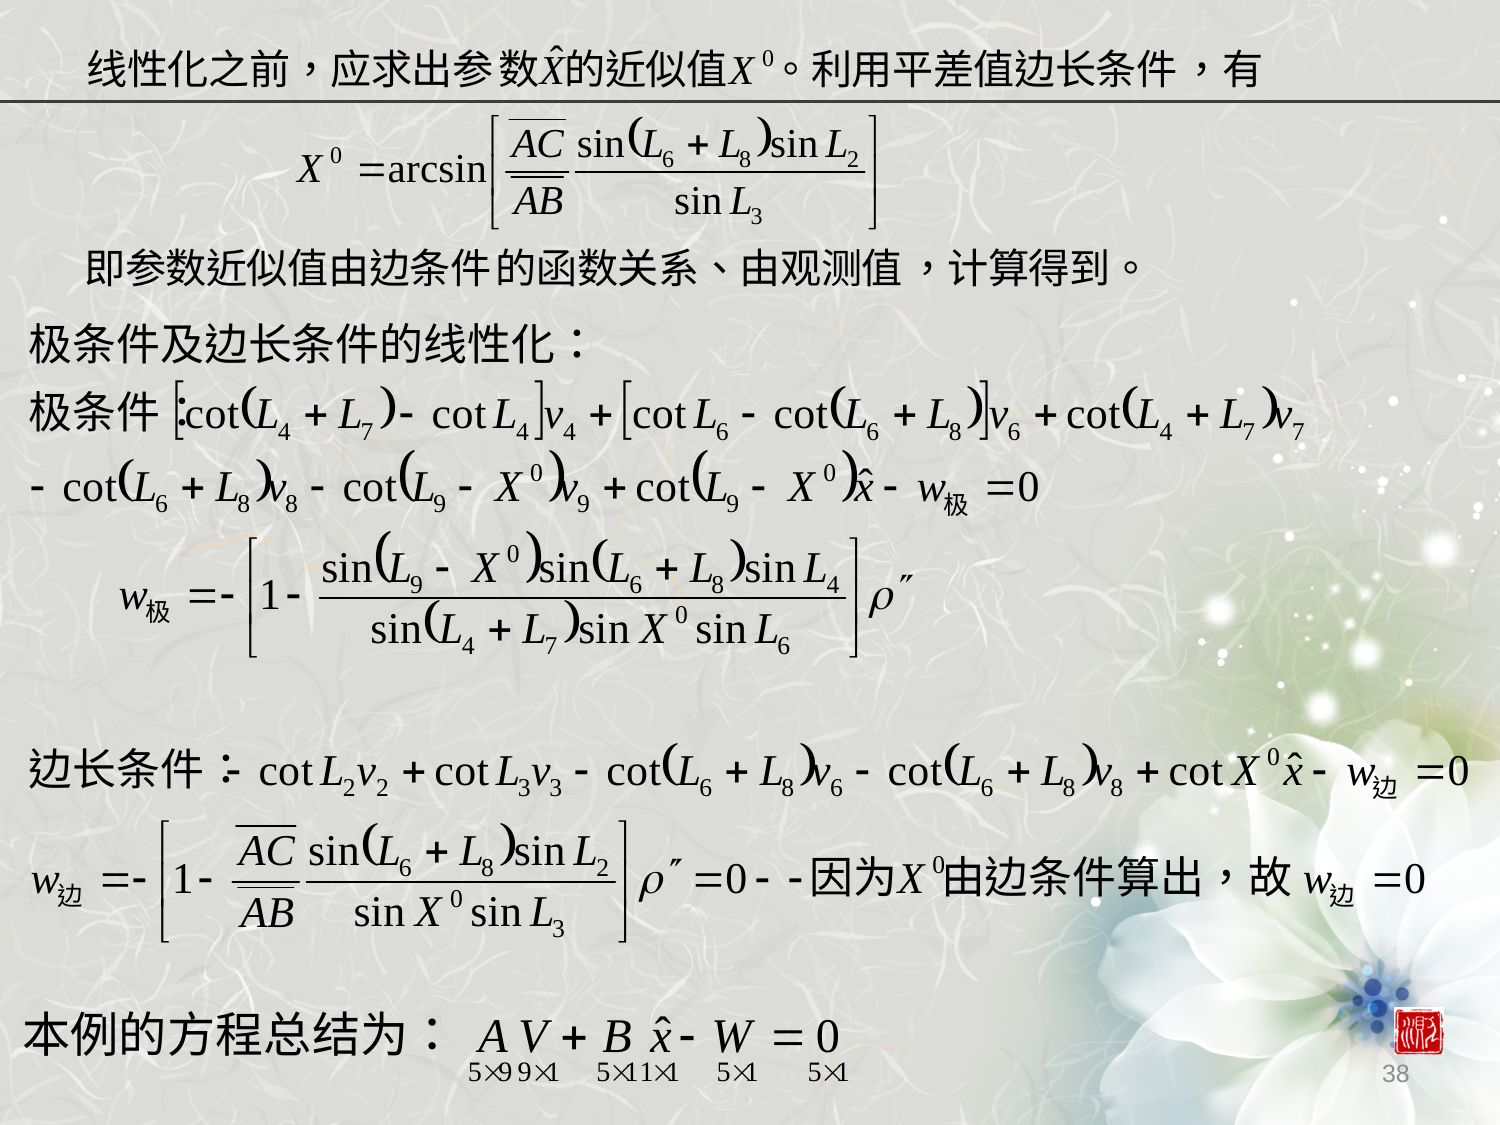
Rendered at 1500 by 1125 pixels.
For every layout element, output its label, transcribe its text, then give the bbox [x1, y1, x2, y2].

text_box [16, 1004, 857, 1094]
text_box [23, 316, 1476, 954]
slide_number 38 [1074, 1042, 1425, 1103]
picture [0, 103, 1500, 1125]
picture [0, 0, 1500, 100]
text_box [81, 34, 1272, 296]
